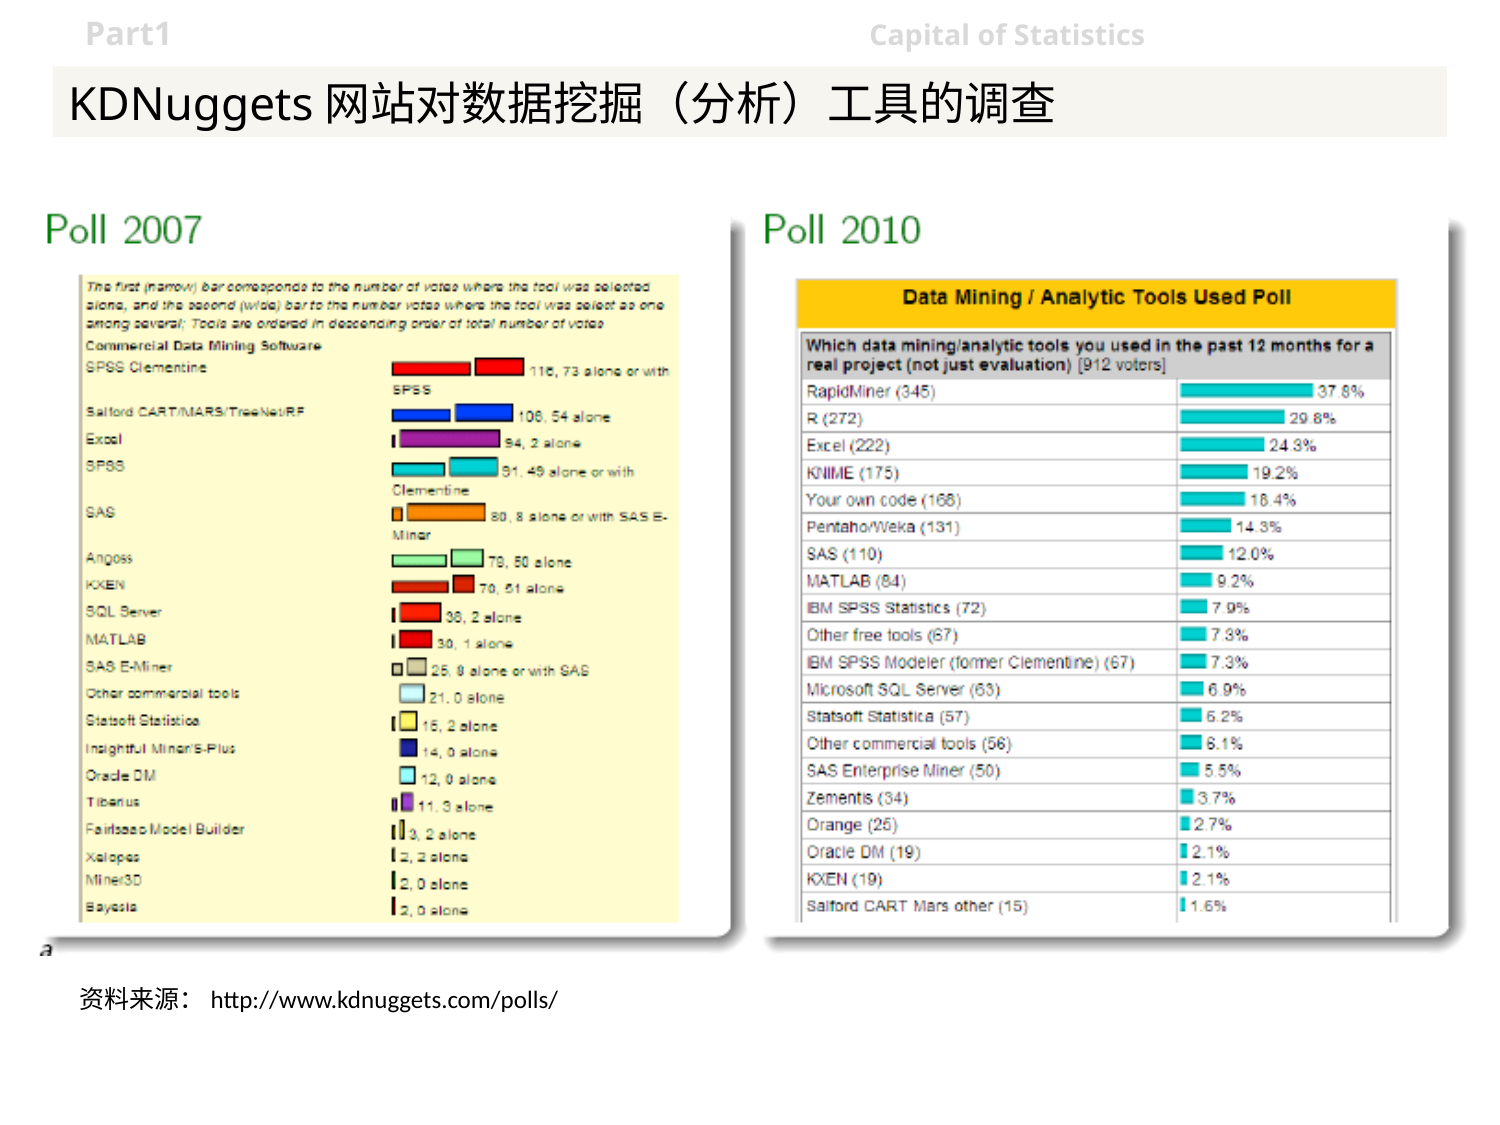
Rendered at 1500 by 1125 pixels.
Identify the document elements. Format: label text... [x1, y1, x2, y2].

picture [24, 195, 1471, 957]
title KDNuggets网站对数据挖掘（分析）工具的调查 [53, 66, 1447, 138]
text_box 资料来源：http://www.kdnuggets.com/polls/ [64, 975, 857, 1021]
